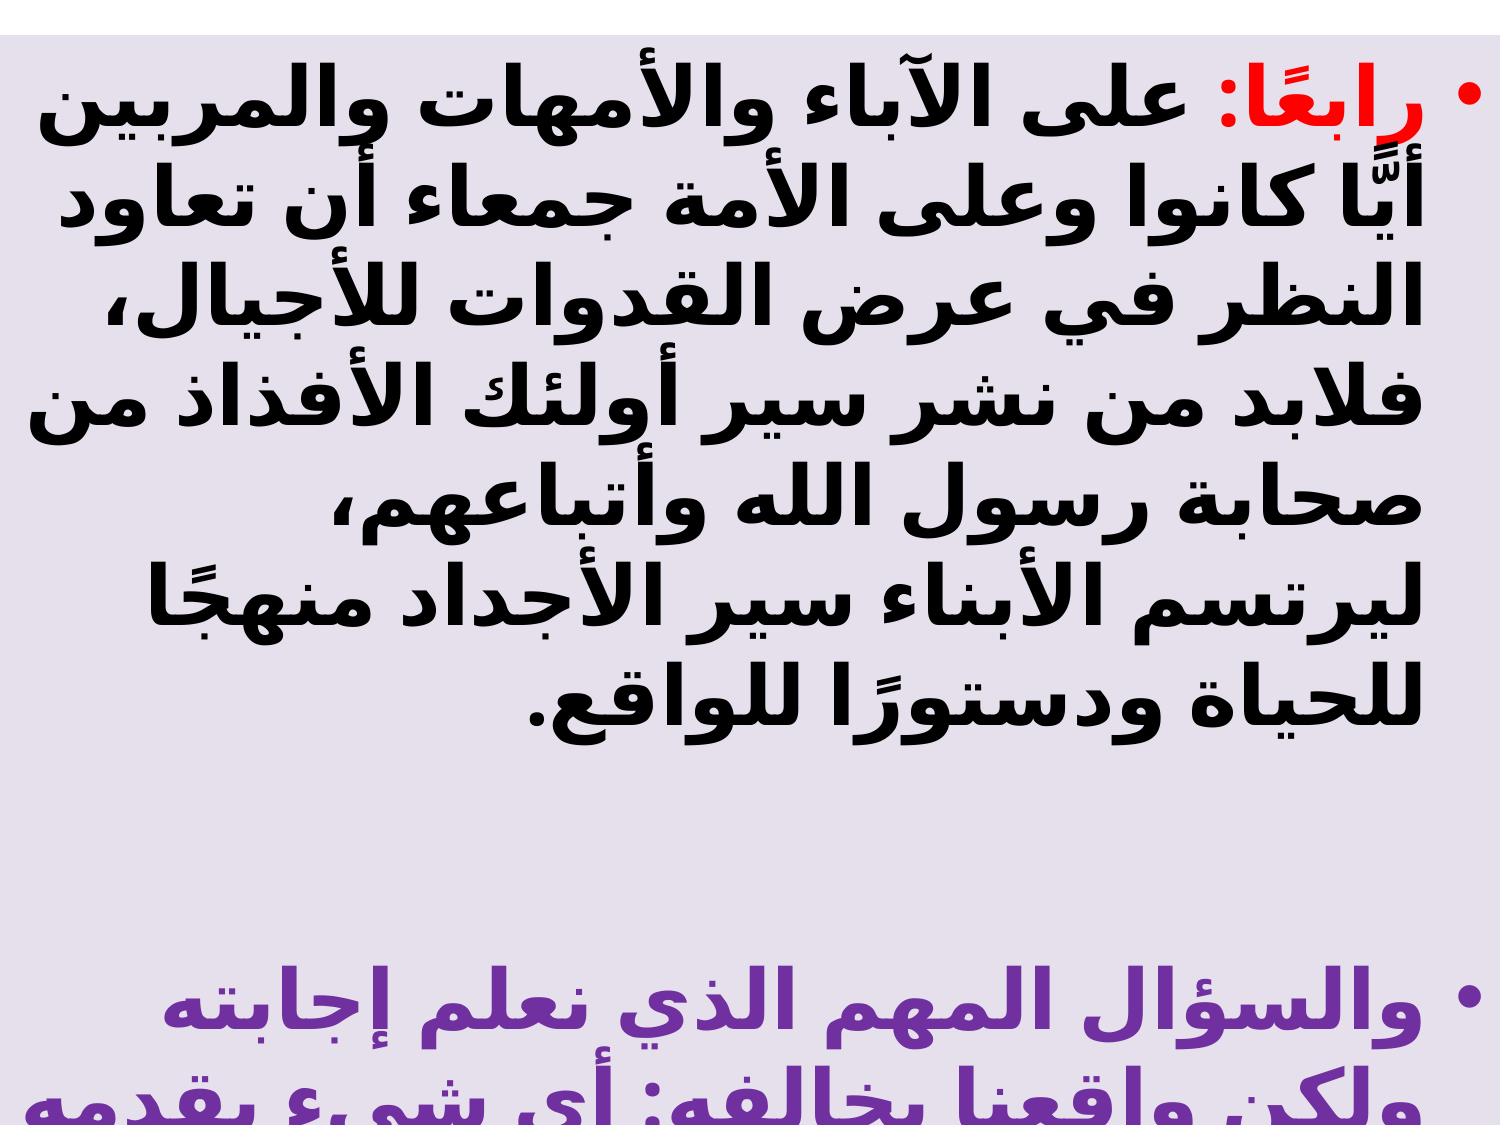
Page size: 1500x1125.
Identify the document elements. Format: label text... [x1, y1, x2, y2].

list رابعًا: على الآباء والأمهات والمربين أيًّا كانوا وعلى الأمة جمعاء أن تعاود النظر في عرض القدوات للأجيال، فلابد من نشر سير أولئك الأفذاذ من صحابة رسول الله وأتباعهم، ليرتسم الأبناء سير الأجداد منهجًا للحياة ودستورًا للواقع. والسؤال المهم الذي نعلم إجابته ولكن واقعنا يخالفه: أي شيء يقدمه لدينه وأمته مغنيٍ أو ممثل هابط أو هابطة، ماذا عساه أن يقدم للإسلام والمسلمين؟ [0, 35, 1500, 1125]
